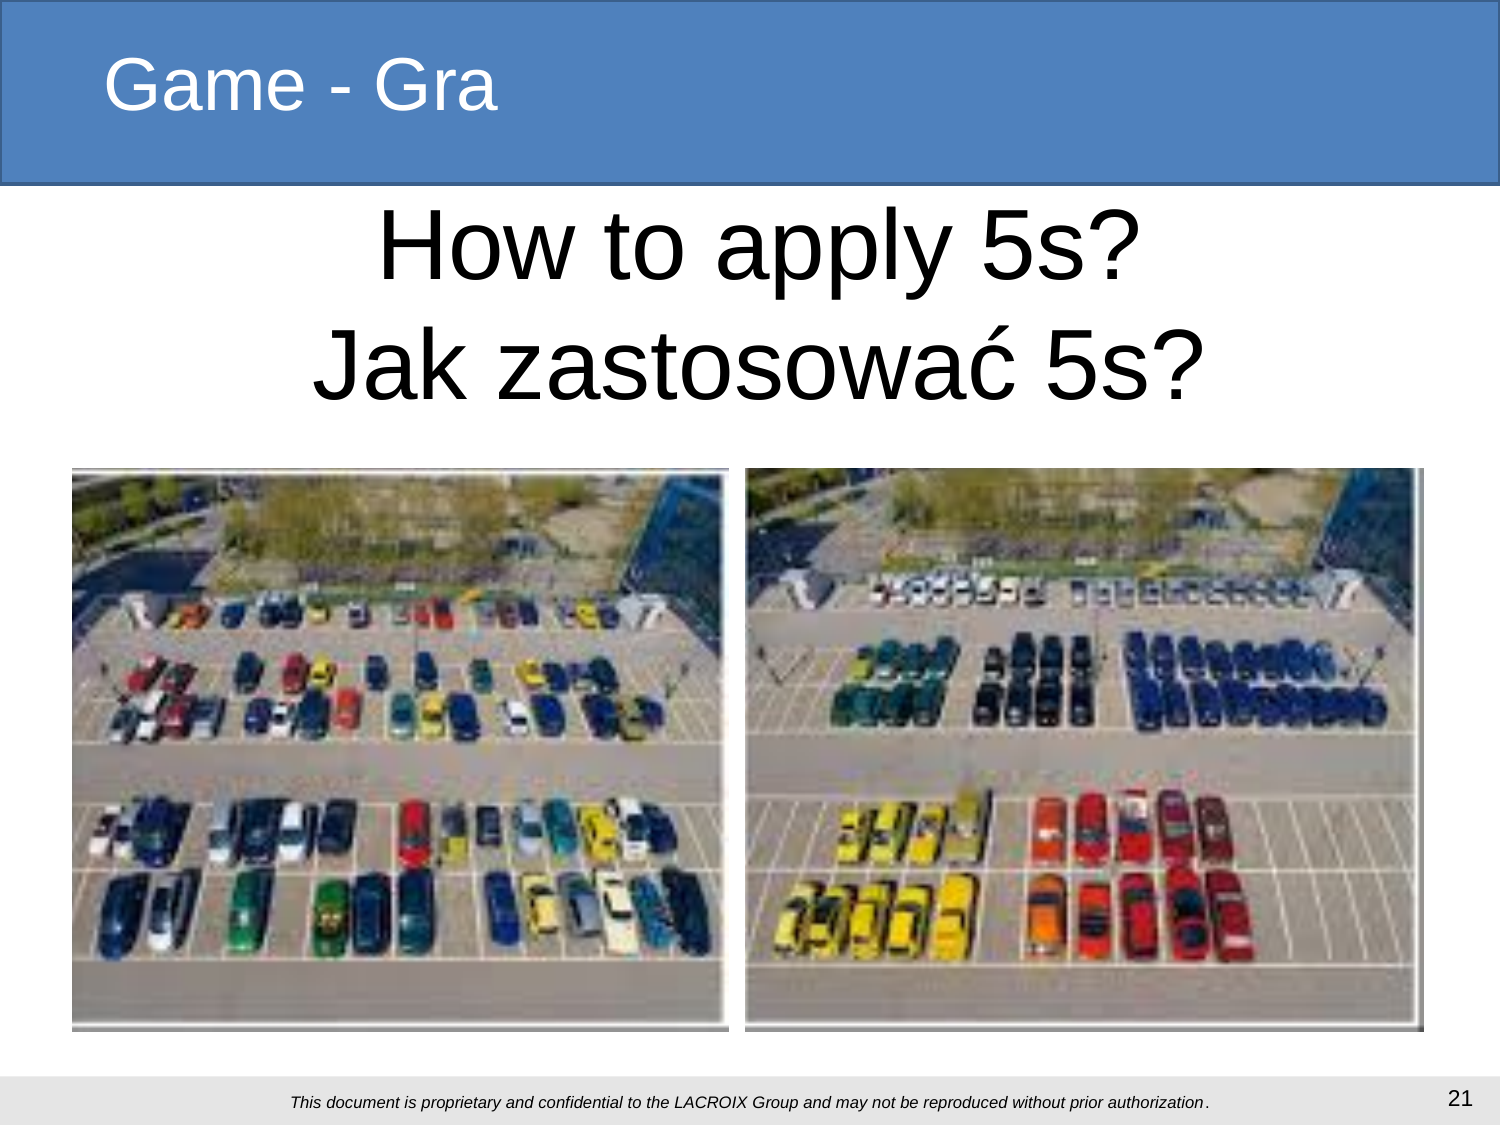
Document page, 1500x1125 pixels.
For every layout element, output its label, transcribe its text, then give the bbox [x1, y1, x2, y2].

list How to apply 5s? Jak zastosować 5s? [47, 172, 1471, 1056]
picture [745, 468, 1424, 1032]
picture [71, 468, 729, 1032]
title Game - Gra [88, 37, 1152, 124]
text_box [0, 0, 1500, 186]
